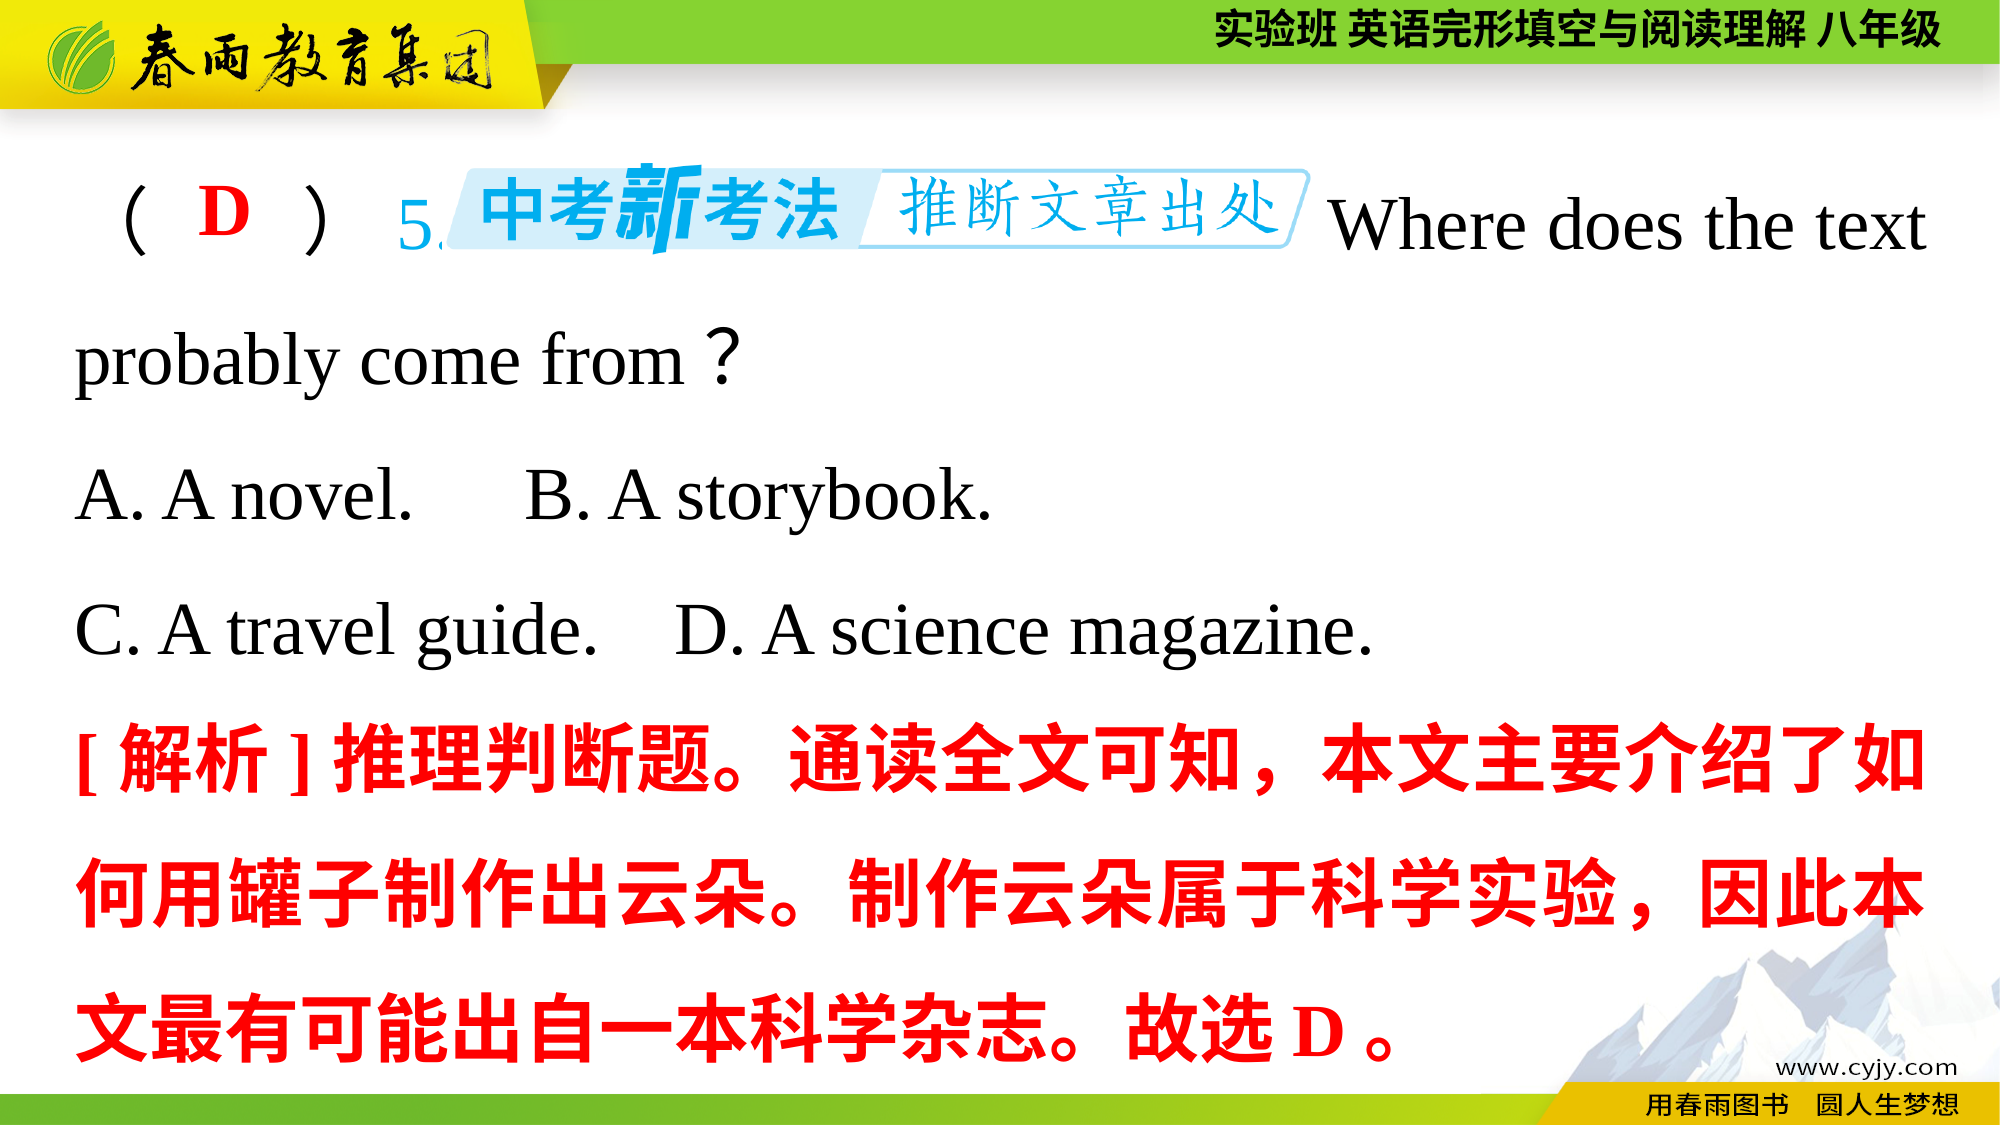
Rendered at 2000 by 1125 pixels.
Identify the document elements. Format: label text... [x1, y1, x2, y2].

picture [0, 0, 2000, 1125]
text_box D [183, 152, 268, 258]
text_box [解析]推理判断题。通读全文可知，本文主要介绍了如何用罐子制作出云朵。制作云朵属于科学实验，因此本文最有可能出自一本科学杂志。故选D。 [59, 659, 1944, 1080]
list （ ）5. Where does the text probably come from？ A. A novel. B. A storybook. C. A travel guide. D. A science magazine. [59, 122, 1944, 659]
